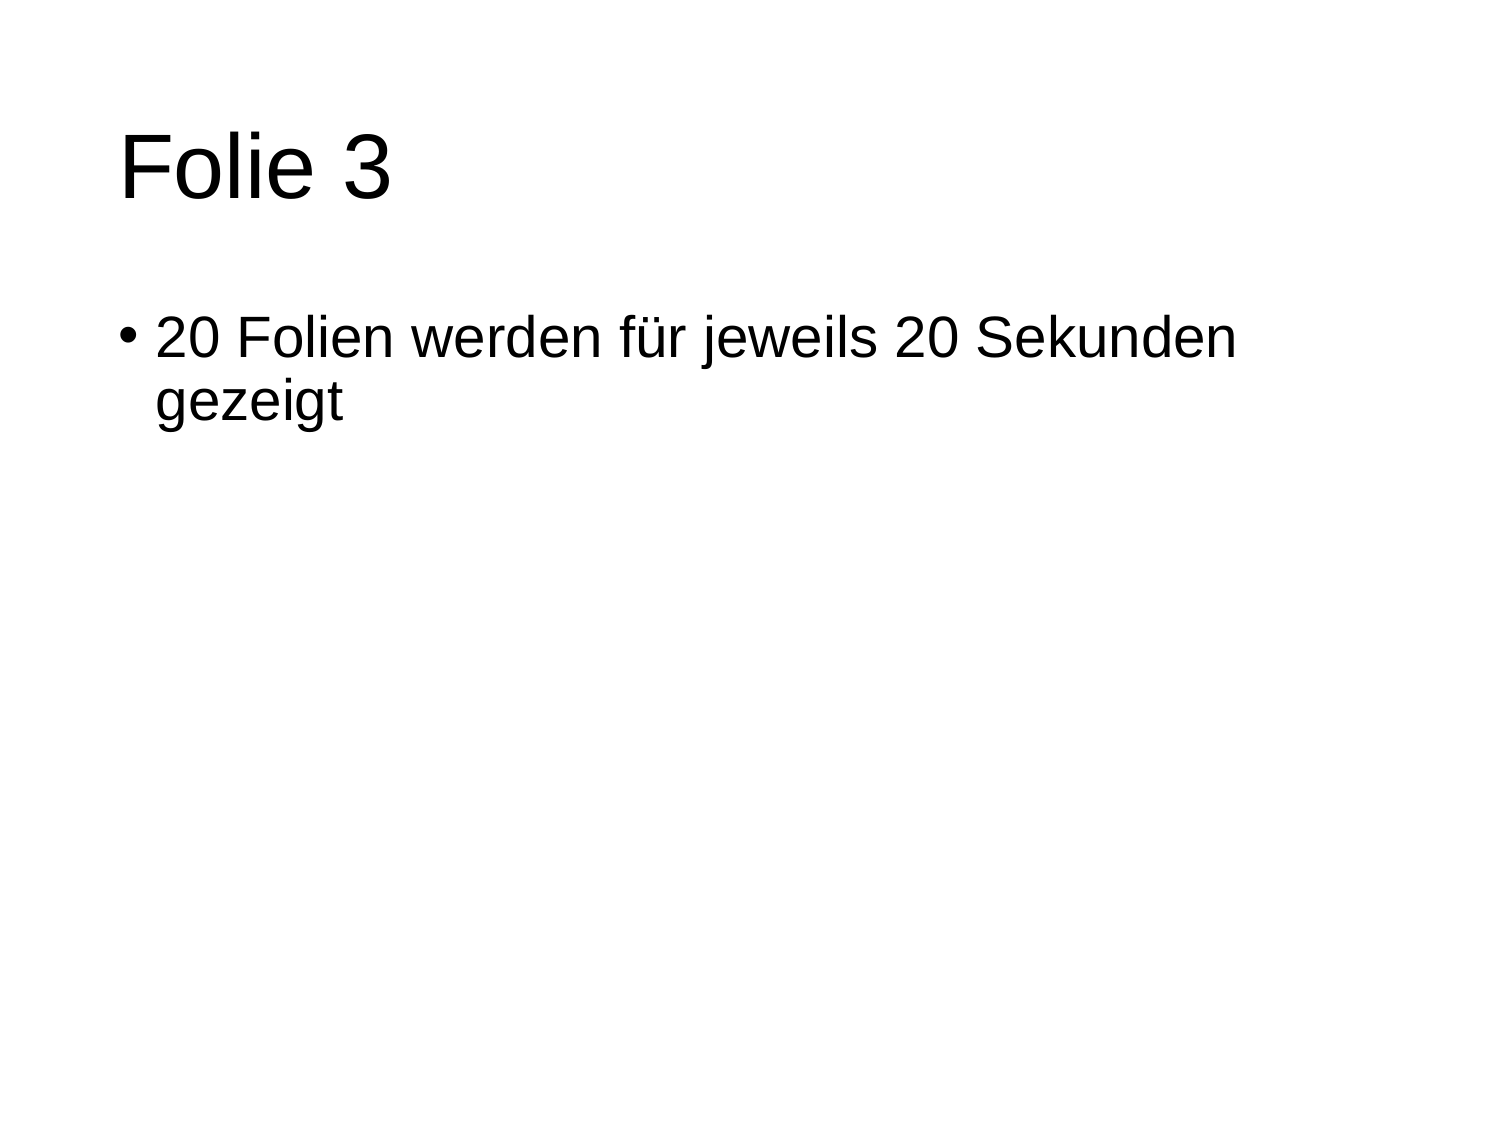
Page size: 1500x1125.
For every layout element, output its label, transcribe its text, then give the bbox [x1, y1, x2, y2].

title Folie 3 [103, 59, 1397, 278]
list 20 Folien werden für jeweils 20 Sekunden gezeigt [103, 299, 1397, 1014]
